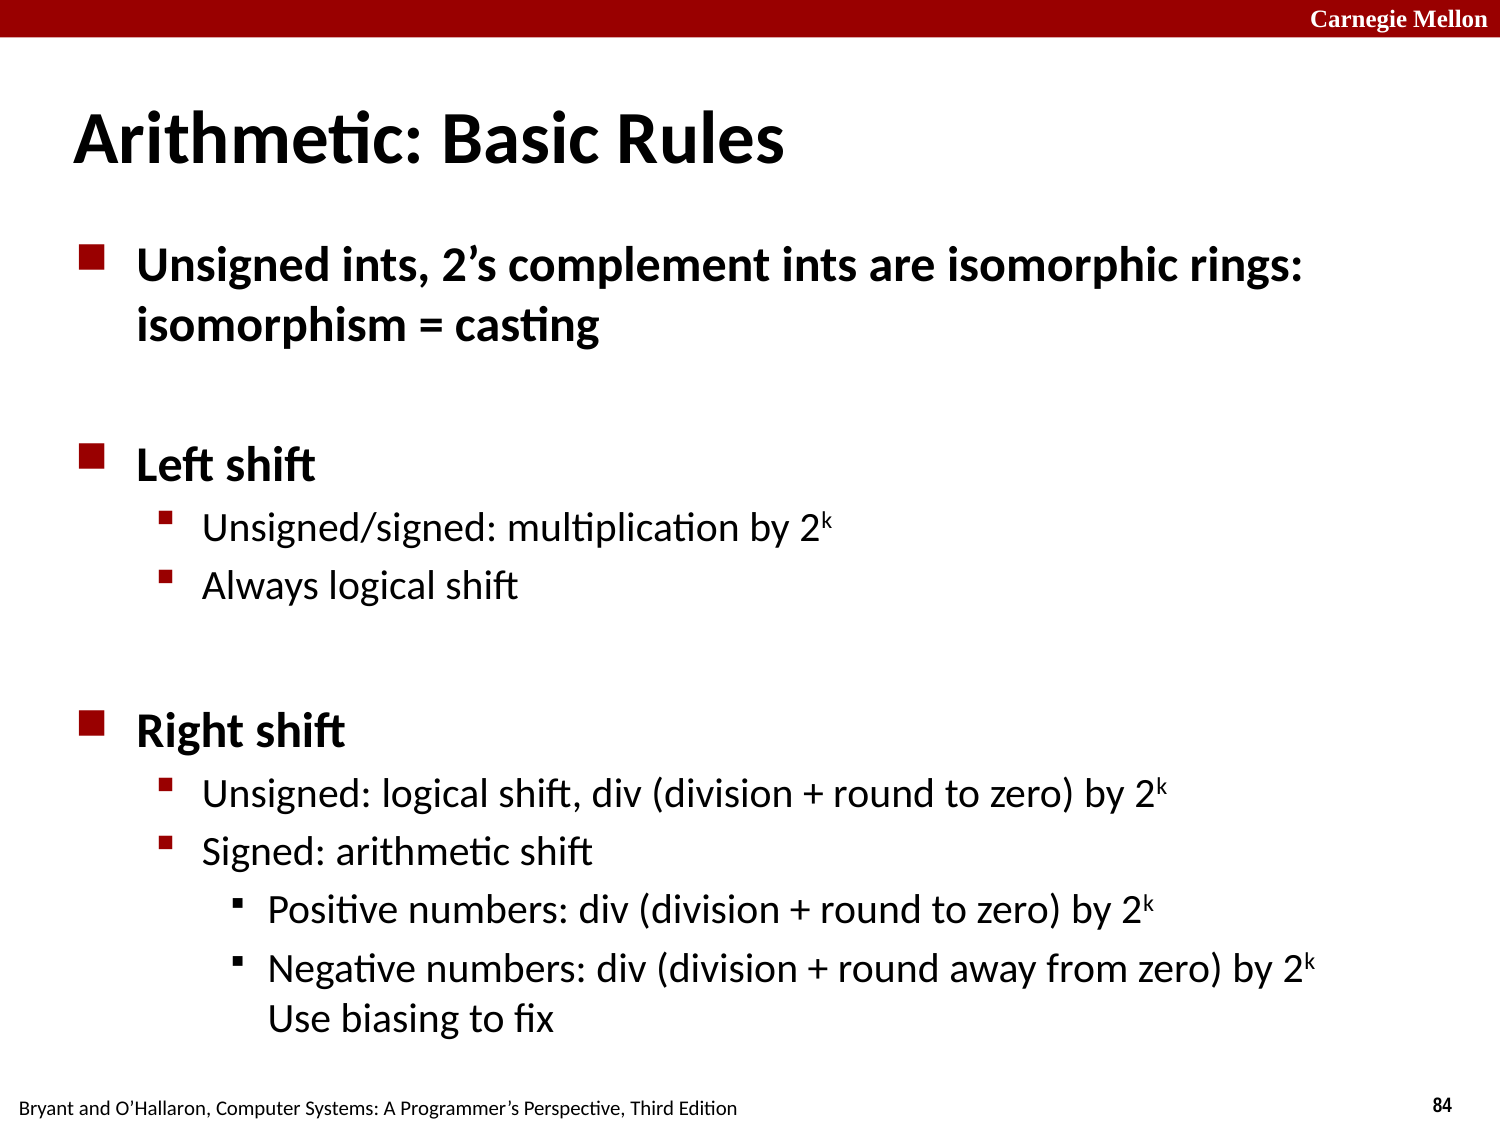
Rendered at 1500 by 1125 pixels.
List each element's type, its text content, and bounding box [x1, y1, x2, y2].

list Unsigned ints, 2’s complement ints are isomorphic rings: isomorphism = casting Left shift Unsigned/signed: multiplication by 2k Always logical shift Right shift Unsigned: logical shift, div (division + round to zero) by 2k Signed: arithmetic shift Positive numbers: div (division + round to zero) by 2k Negative numbers: div (division + round away from zero) by 2k Use biasing to fix [64, 223, 1361, 1040]
title Arithmetic: Basic Rules [58, 71, 1305, 197]
